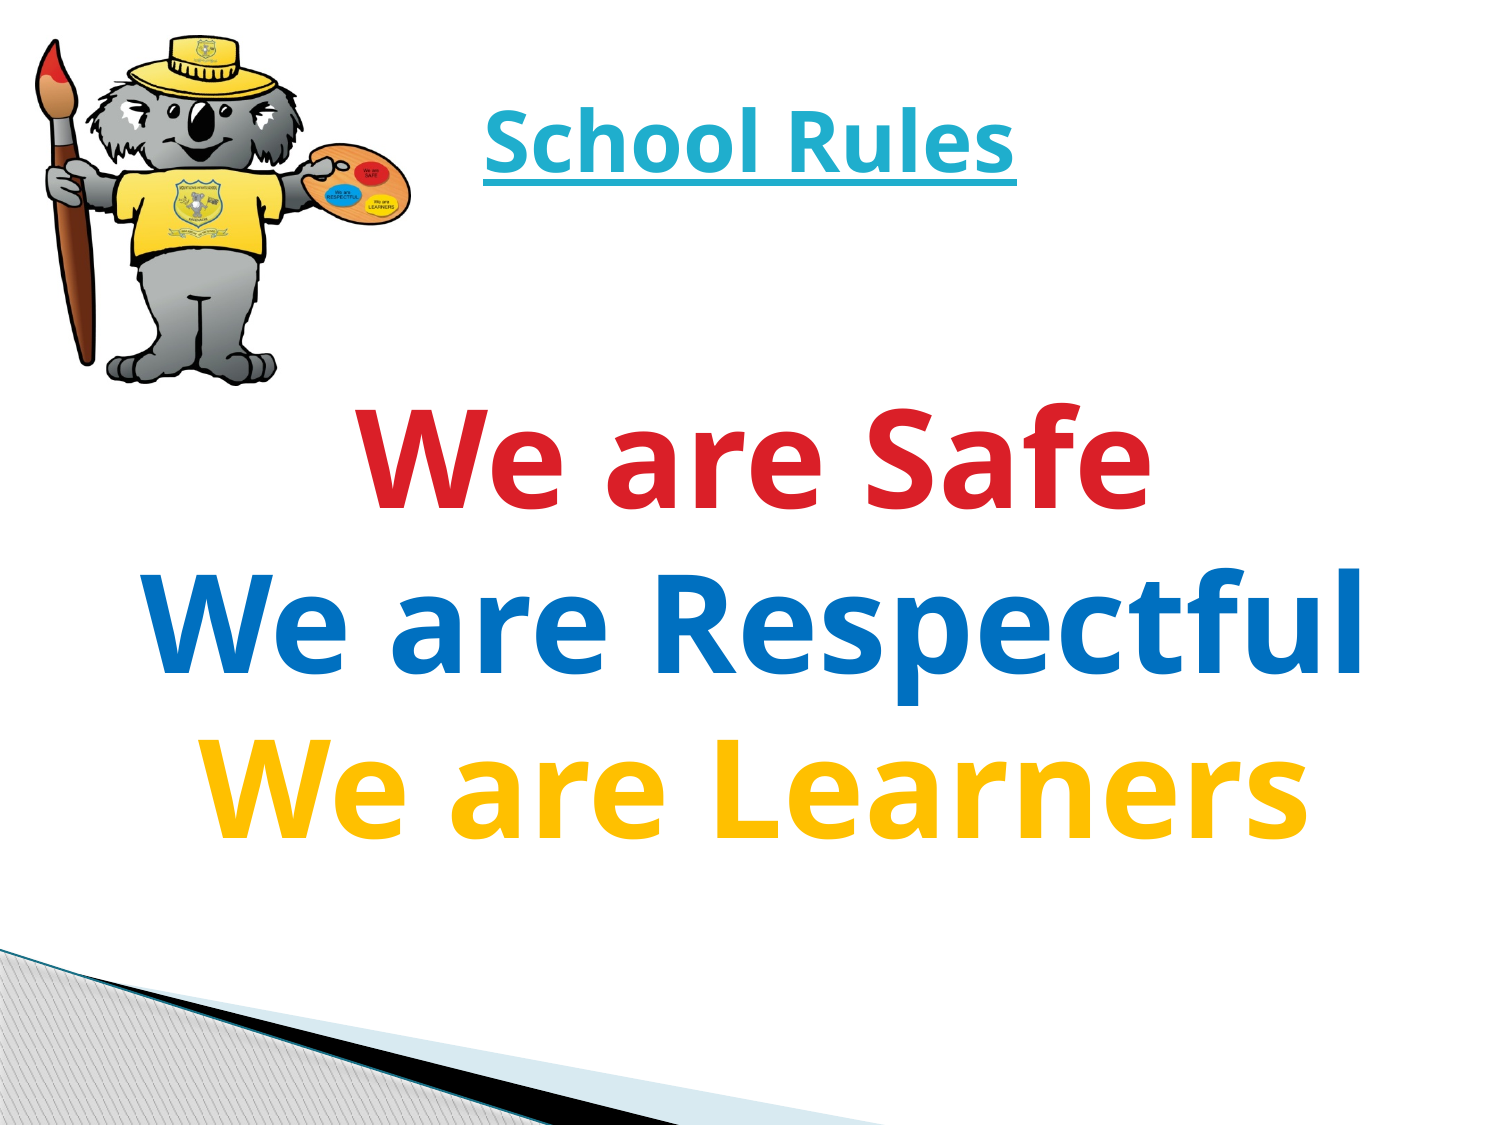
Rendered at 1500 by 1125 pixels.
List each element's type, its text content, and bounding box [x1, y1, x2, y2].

picture [34, 34, 411, 386]
text_box We are Safe We are Respectful We are Learners [70, 363, 1442, 873]
title School Rules [417, 45, 1425, 233]
